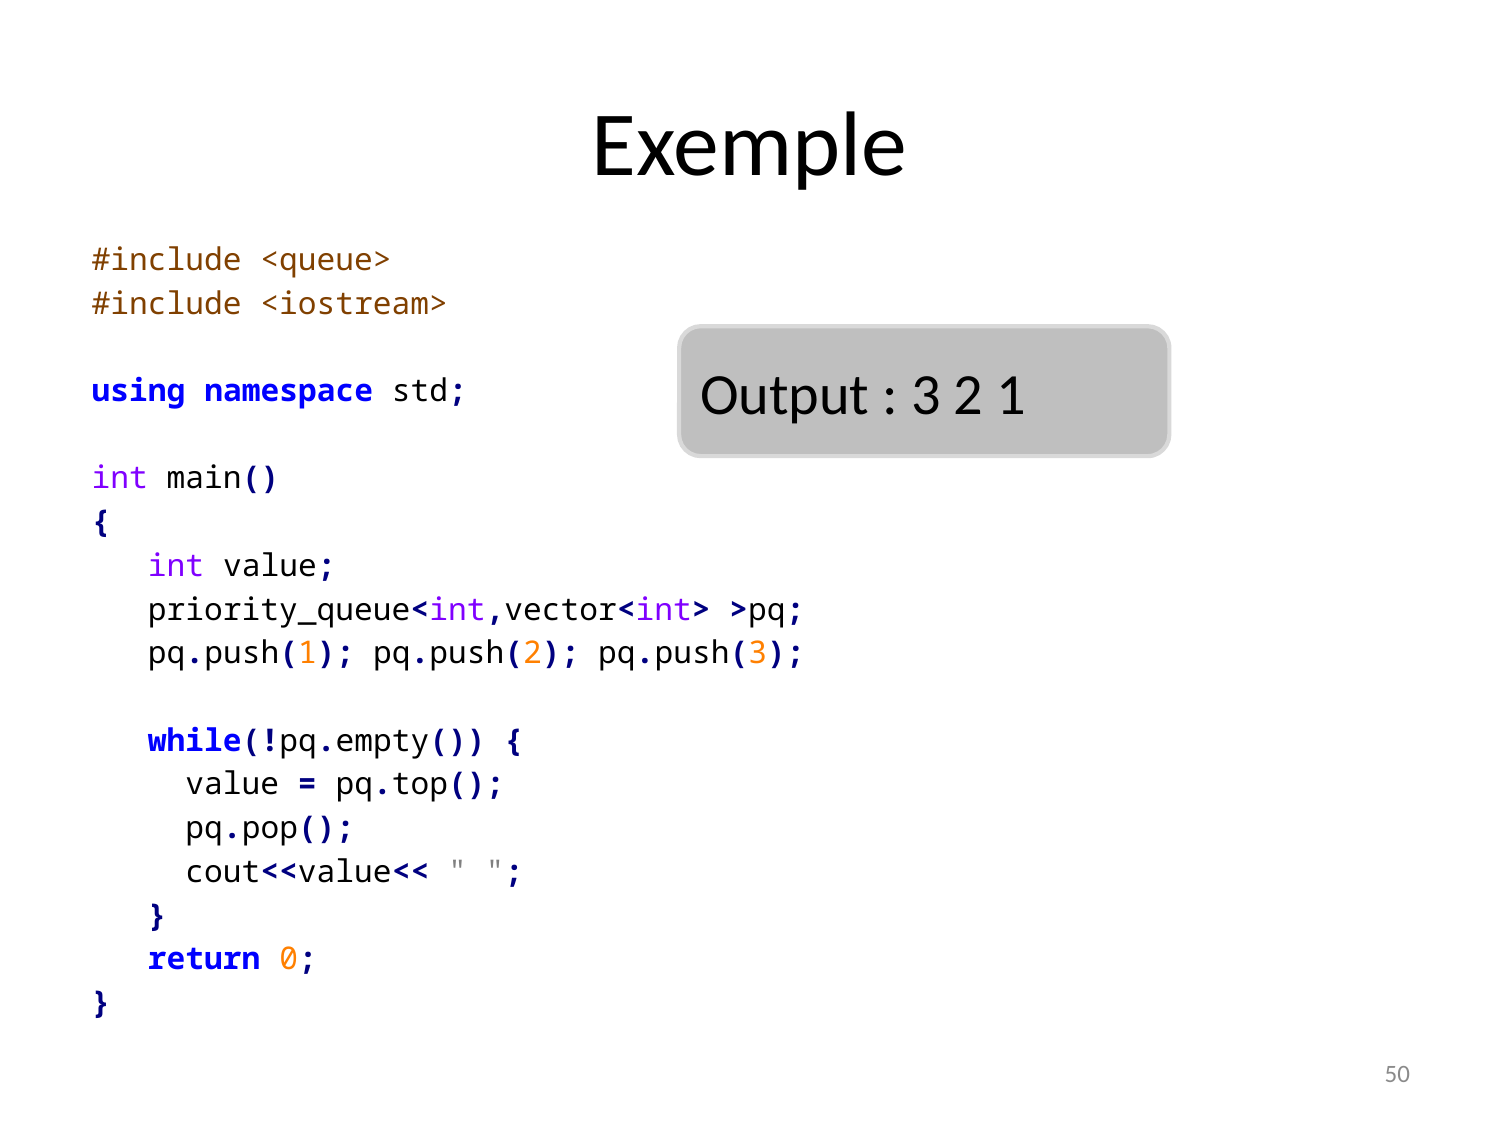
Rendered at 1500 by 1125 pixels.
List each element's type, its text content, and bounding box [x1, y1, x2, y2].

list #include <queue> #include <iostream> using namespace std; int main() { int value; priority_queue<int,vector<int> >pq; pq.push(1); pq.push(2); pq.push(3); while(!pq.empty()) { value = pq.top(); pq.pop(); cout<<value<< " "; } return 0; } [76, 231, 1427, 1059]
title Exemple [75, 45, 1425, 233]
slide_number 50 [1074, 1059, 1425, 1103]
